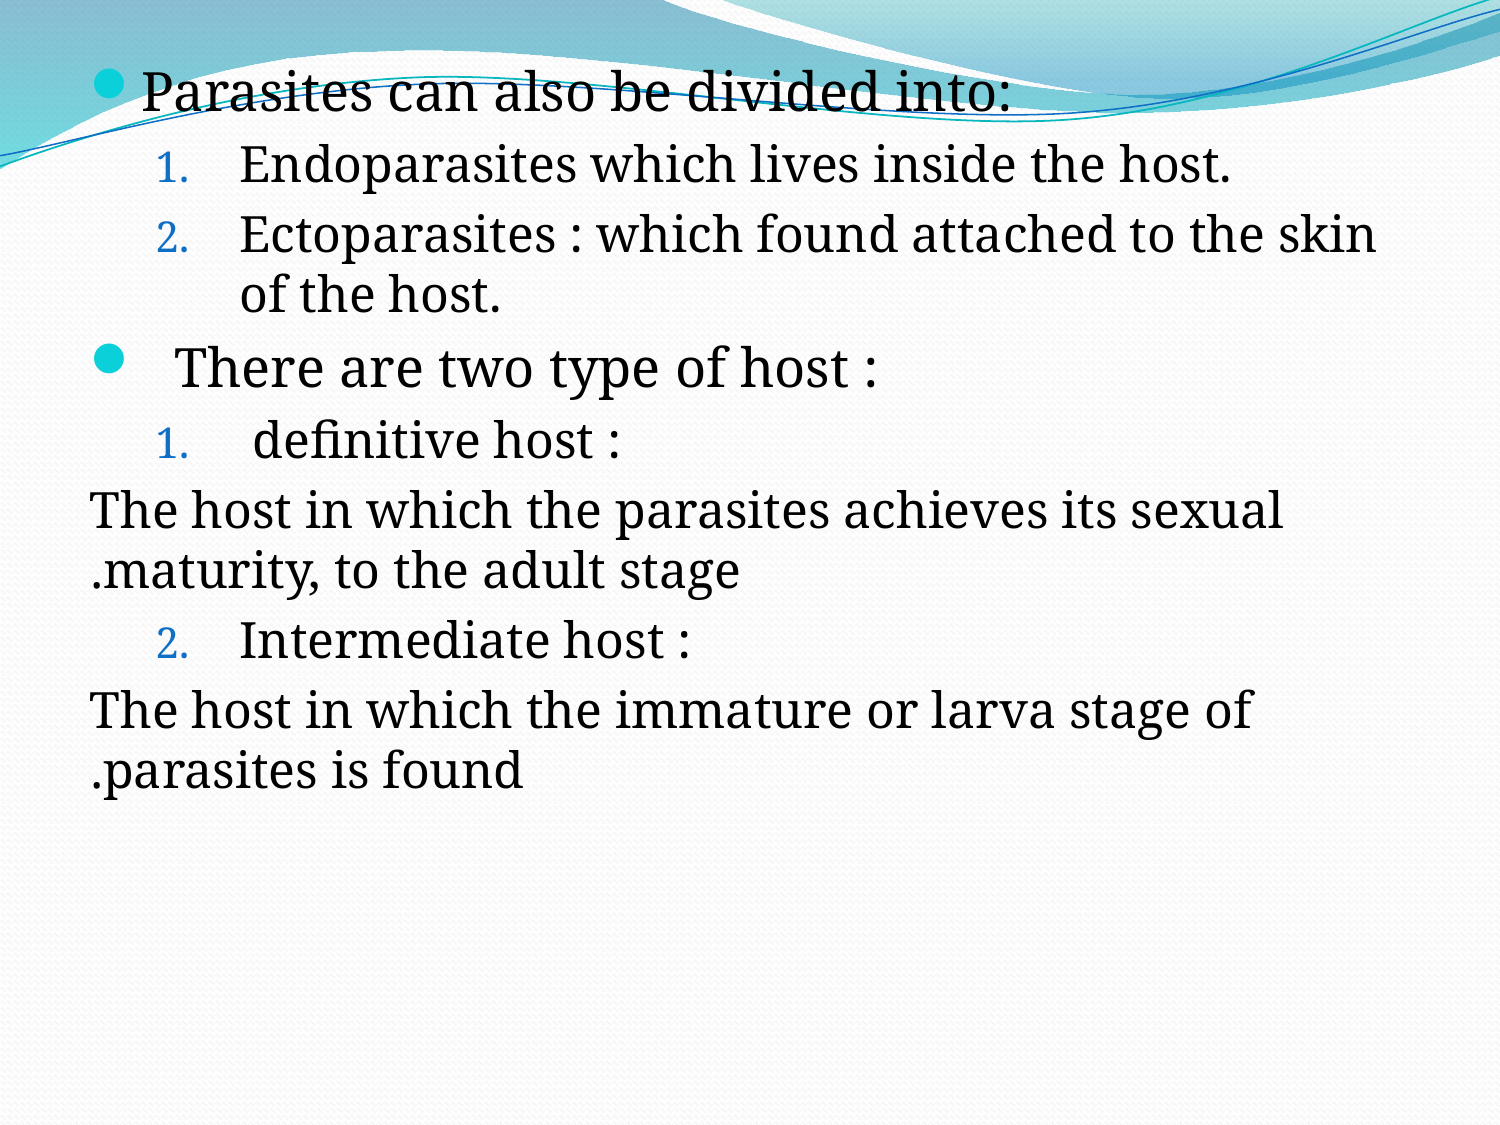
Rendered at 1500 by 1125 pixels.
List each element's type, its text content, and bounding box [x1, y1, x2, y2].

list Parasites can also be divided into: Endoparasites which lives inside the host. Ectoparasites : which found attached to the skin of the host. There are two type of host : definitive host : The host in which the parasites achieves its sexual maturity, to the adult stage. Intermediate host : The host in which the immature or larva stage of parasites is found. [75, 50, 1425, 1005]
